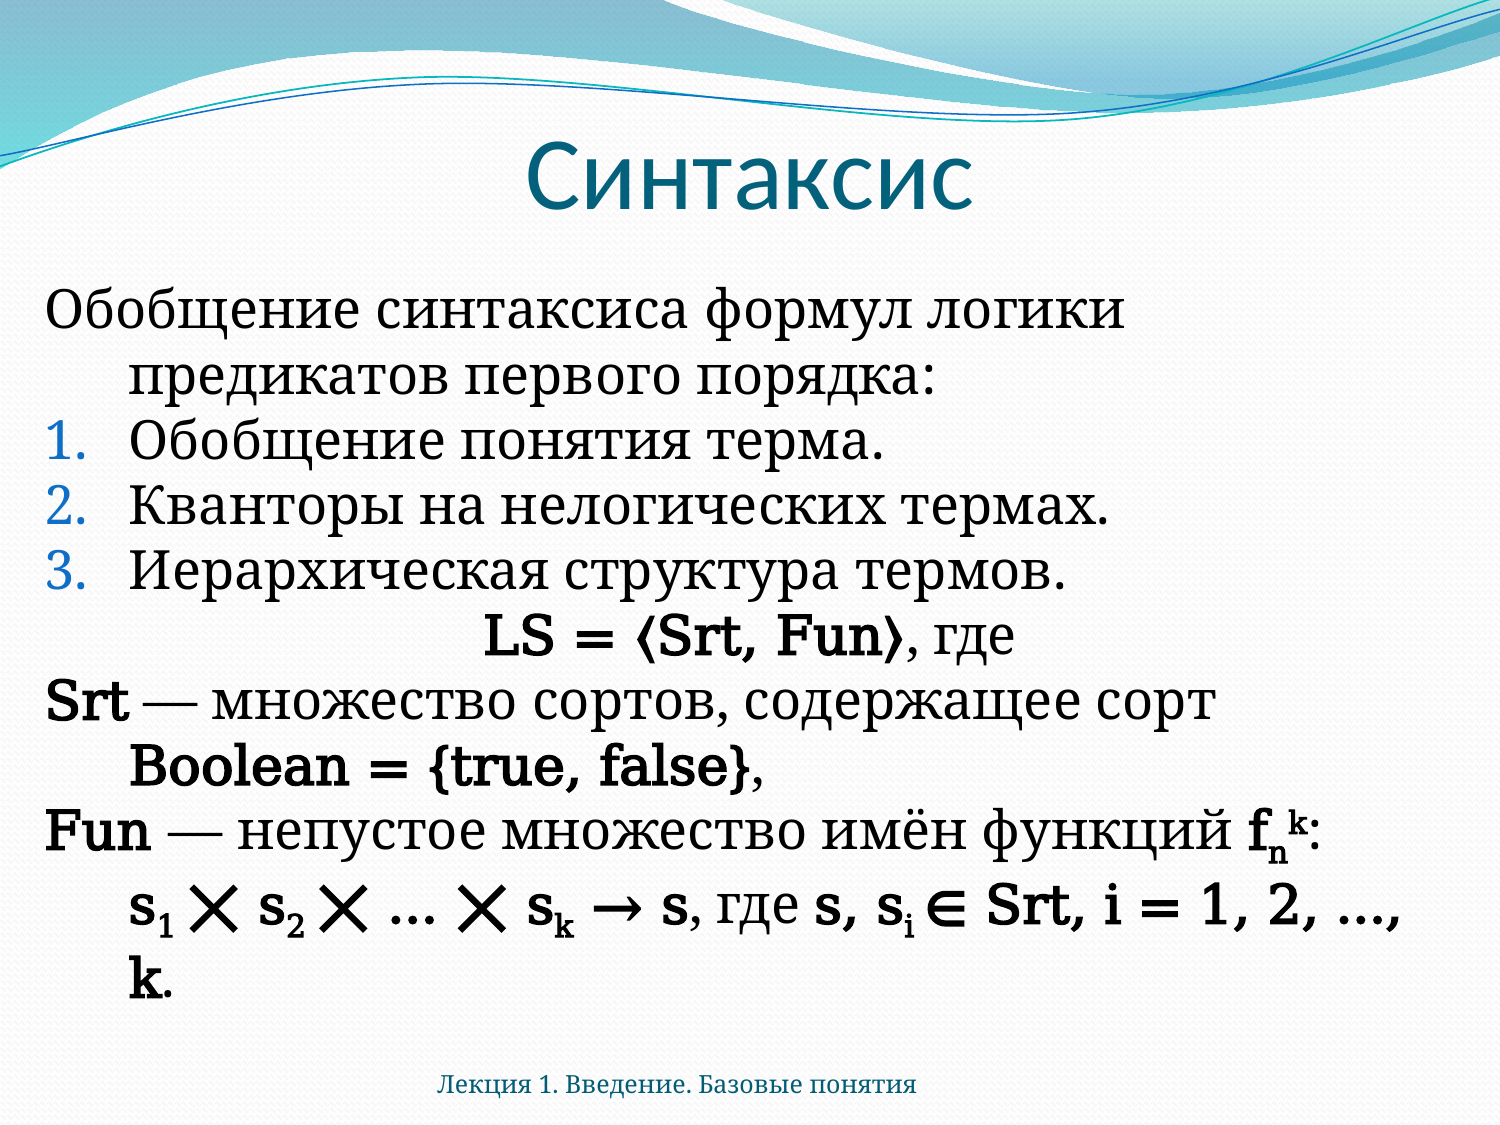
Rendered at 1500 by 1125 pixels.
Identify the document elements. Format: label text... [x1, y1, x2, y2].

footer Лекция 1. Введение. Базовые понятия [437, 1042, 988, 1103]
title Синтаксис [29, 42, 1471, 212]
list Обобщение синтаксиса формул логики предикатов первого порядка: Обобщение понятия терма. Кванторы на нелогических термах. Иерархическая структура термов. LS = ⟨Srt, Fun⟩, где Srt — множество сортов, содержащее сорт Boolean = {true, false}, Fun — непустое множество имён функций fnk: s1 ⨉ s2 ⨉ … ⨉ sk → s, где s, si ∈ Srt, i = 1, 2, …, k. [29, 212, 1471, 1071]
